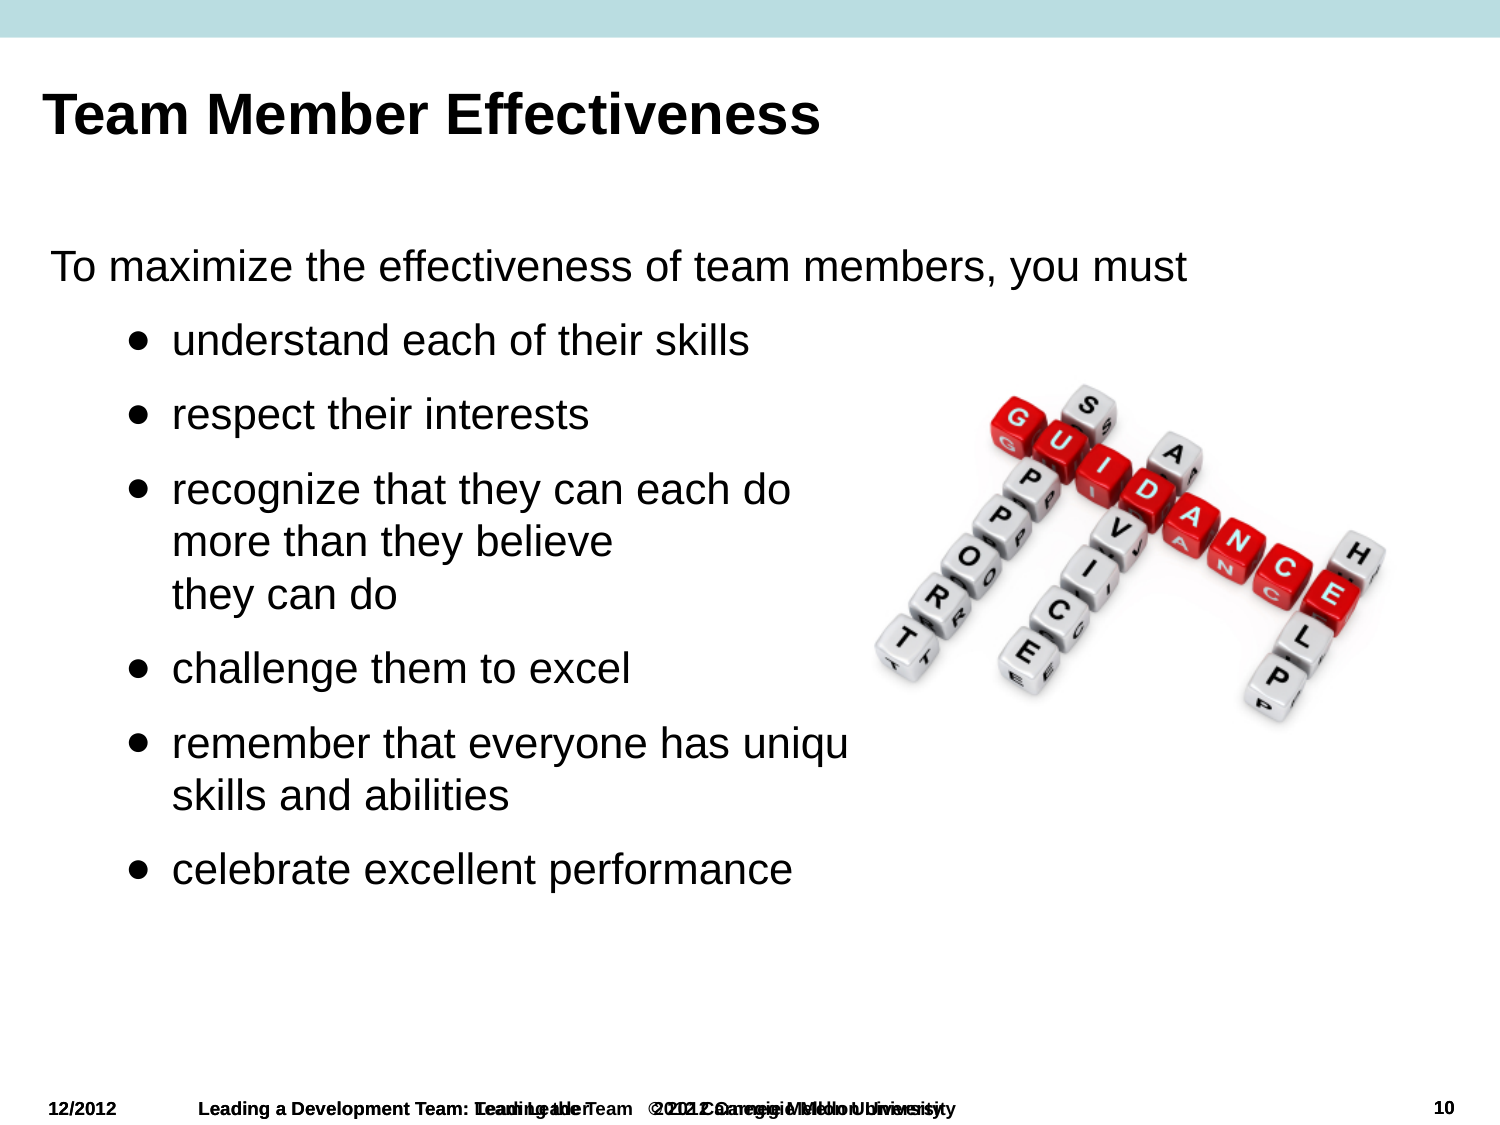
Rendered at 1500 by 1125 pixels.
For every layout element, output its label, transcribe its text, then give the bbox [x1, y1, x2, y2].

title Team Member Effectiveness [42, 89, 1438, 147]
picture [849, 374, 1413, 798]
list To maximize the effectiveness of team members, you must understand each of their skills respect their interests recognize that they can each do more than they believe they can do challenge them to excel remember that everyone has unique skills and abilities celebrate excellent performance [50, 237, 1437, 1000]
